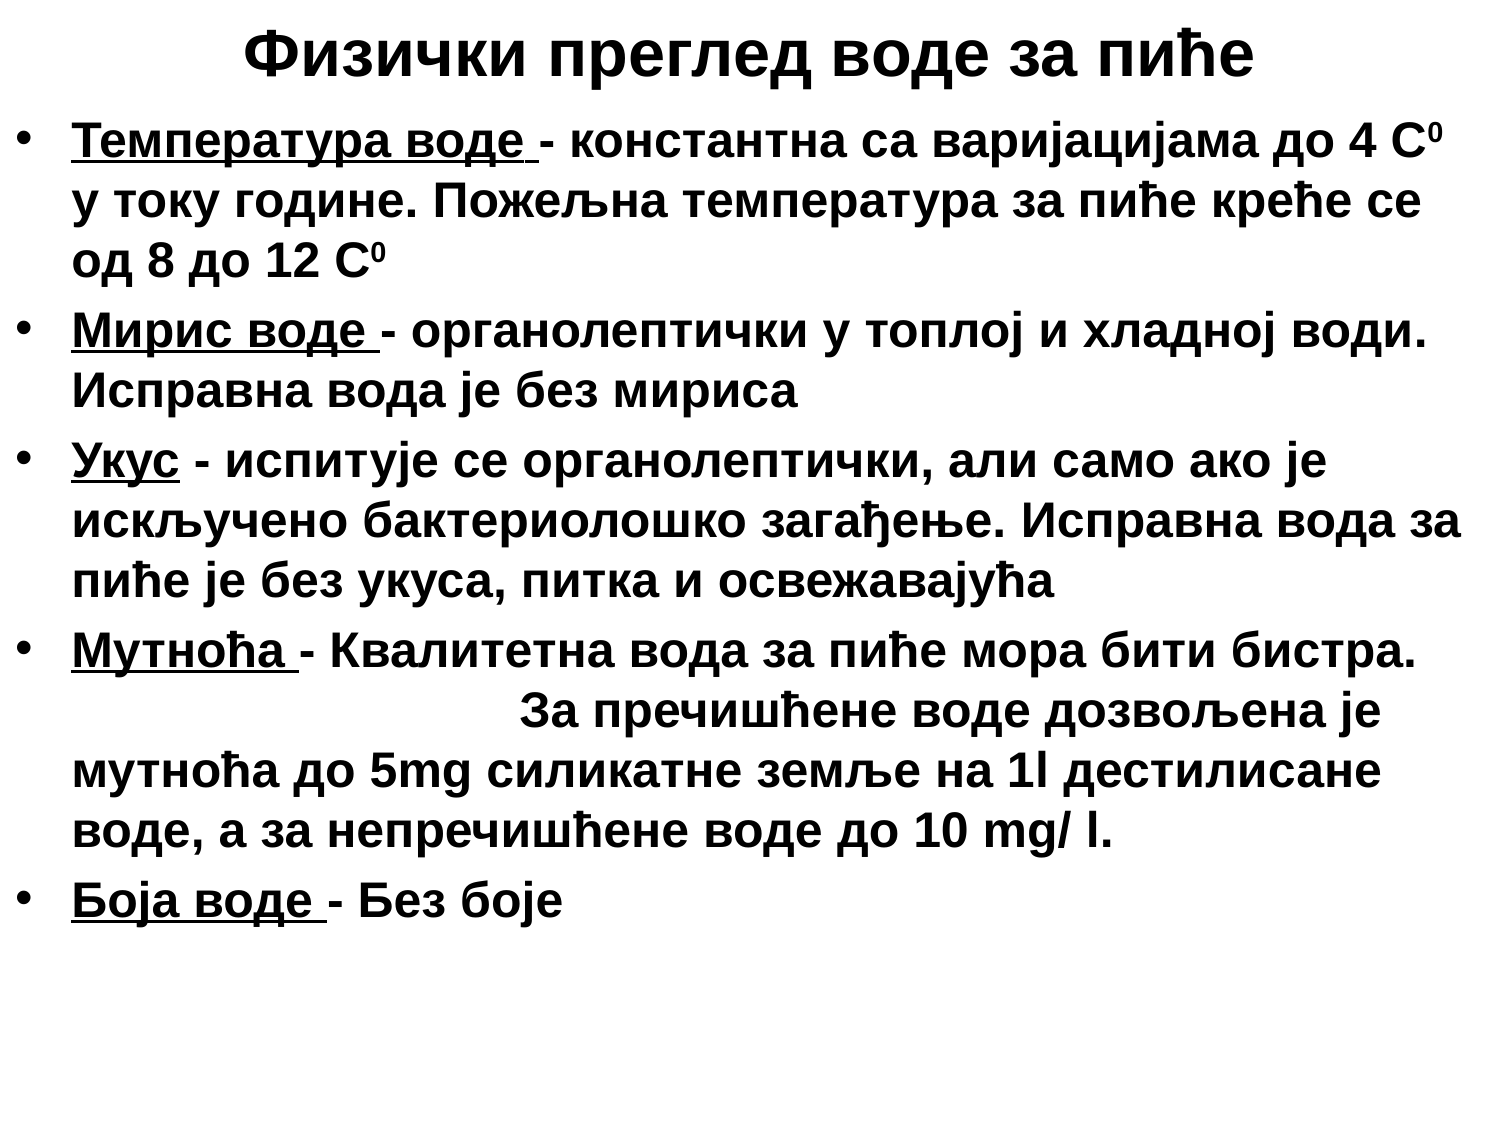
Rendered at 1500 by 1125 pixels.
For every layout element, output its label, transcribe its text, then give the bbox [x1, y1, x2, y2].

title Физички преглед воде за пиће [0, 0, 1500, 99]
list Температура воде - константна са варијацијама до 4 С0 у току године. Пожељна температура за пиће креће се од 8 до 12 С0 Мирис воде - органолептички у топлој и хладној води. Исправна вода је без мириса Укус - испитује се органолептички, али само ако је искључено бактериолошко загађење. Исправна вода за пиће је без укуса, питка и освежавајућа Мутноћа - Квалитетна вода за пиће мора бити бистра. За пречишћене воде дозвољена је мутноћа до 5mg силикатне земље на 1l дестилисане воде, а за непречишћене воде до 10 mg/ l. Боја воде - Без боје [0, 99, 1500, 1125]
